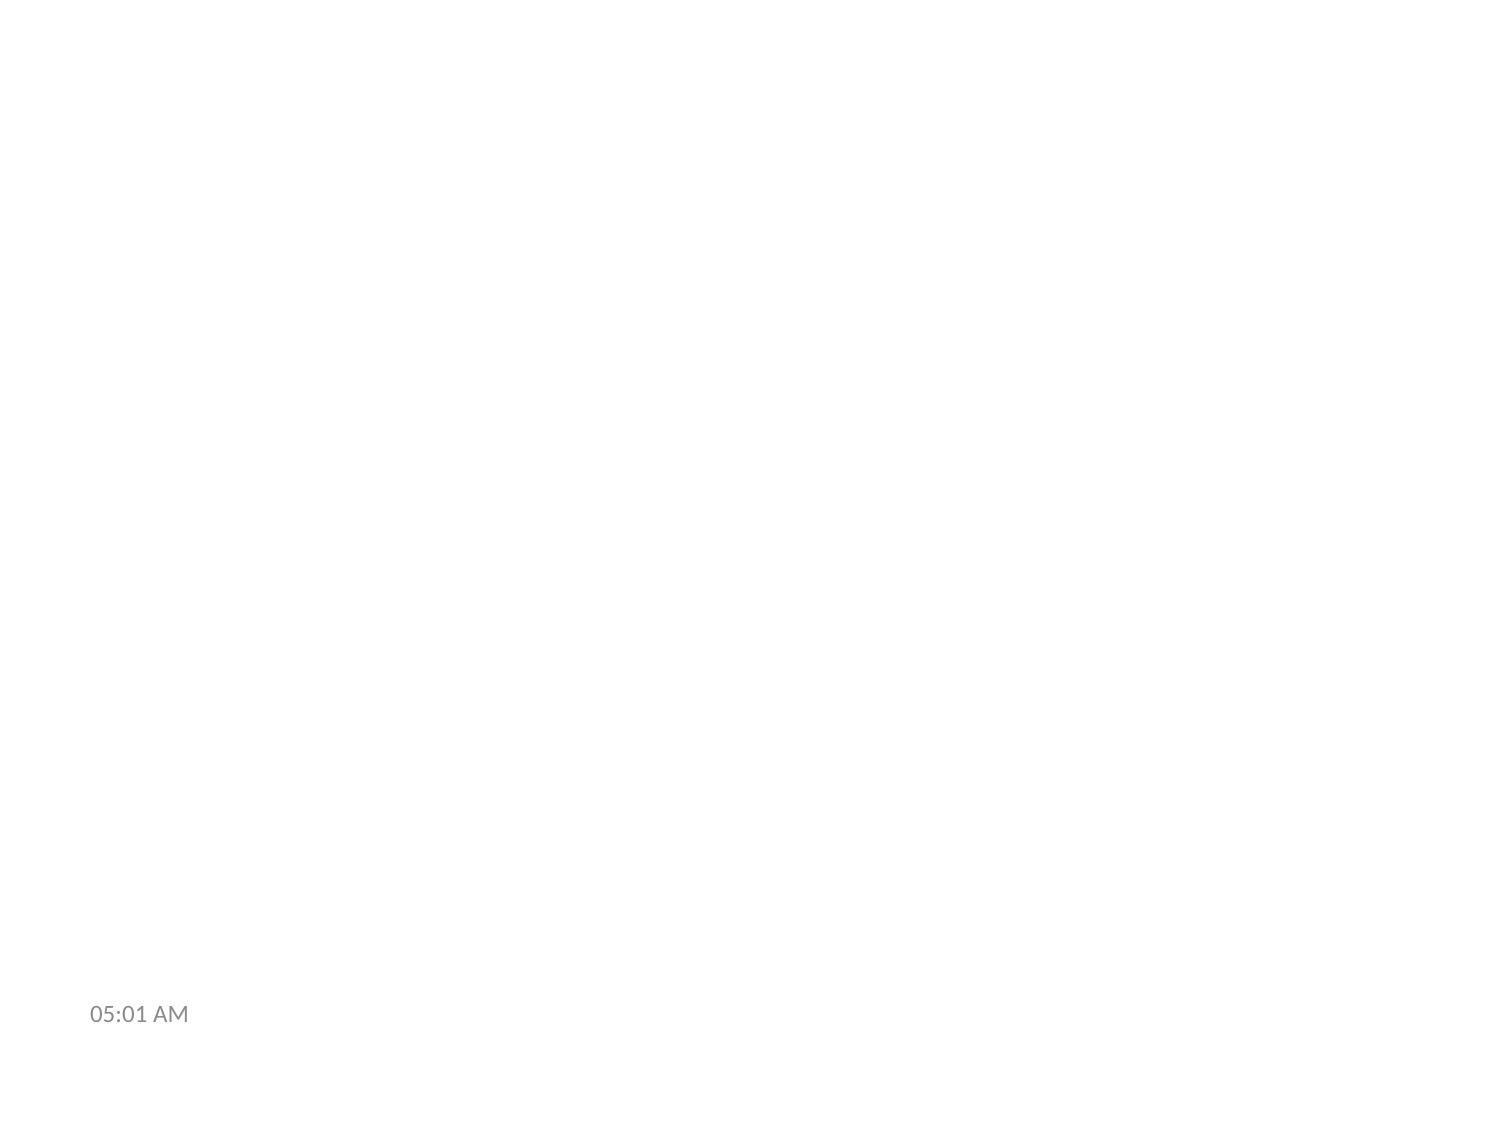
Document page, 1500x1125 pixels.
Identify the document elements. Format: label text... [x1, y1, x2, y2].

text_box 3:35 PM [75, 982, 425, 1043]
